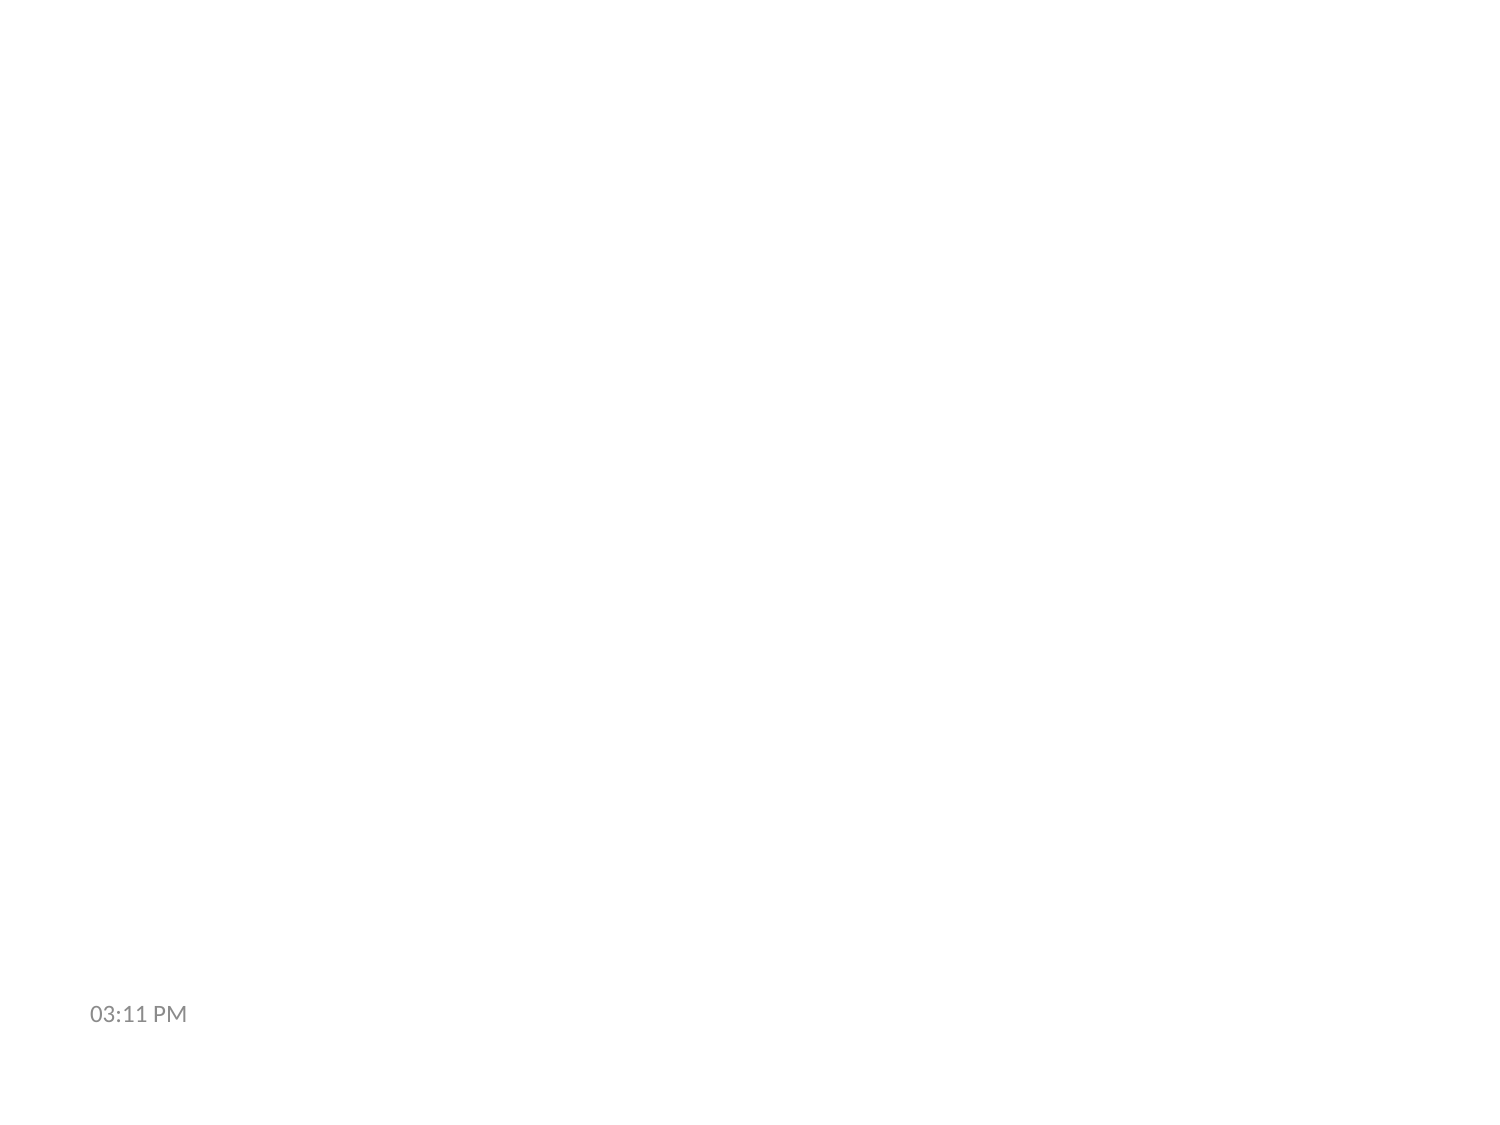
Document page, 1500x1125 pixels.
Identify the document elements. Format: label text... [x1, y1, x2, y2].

text_box 3:35 PM [75, 982, 425, 1043]
